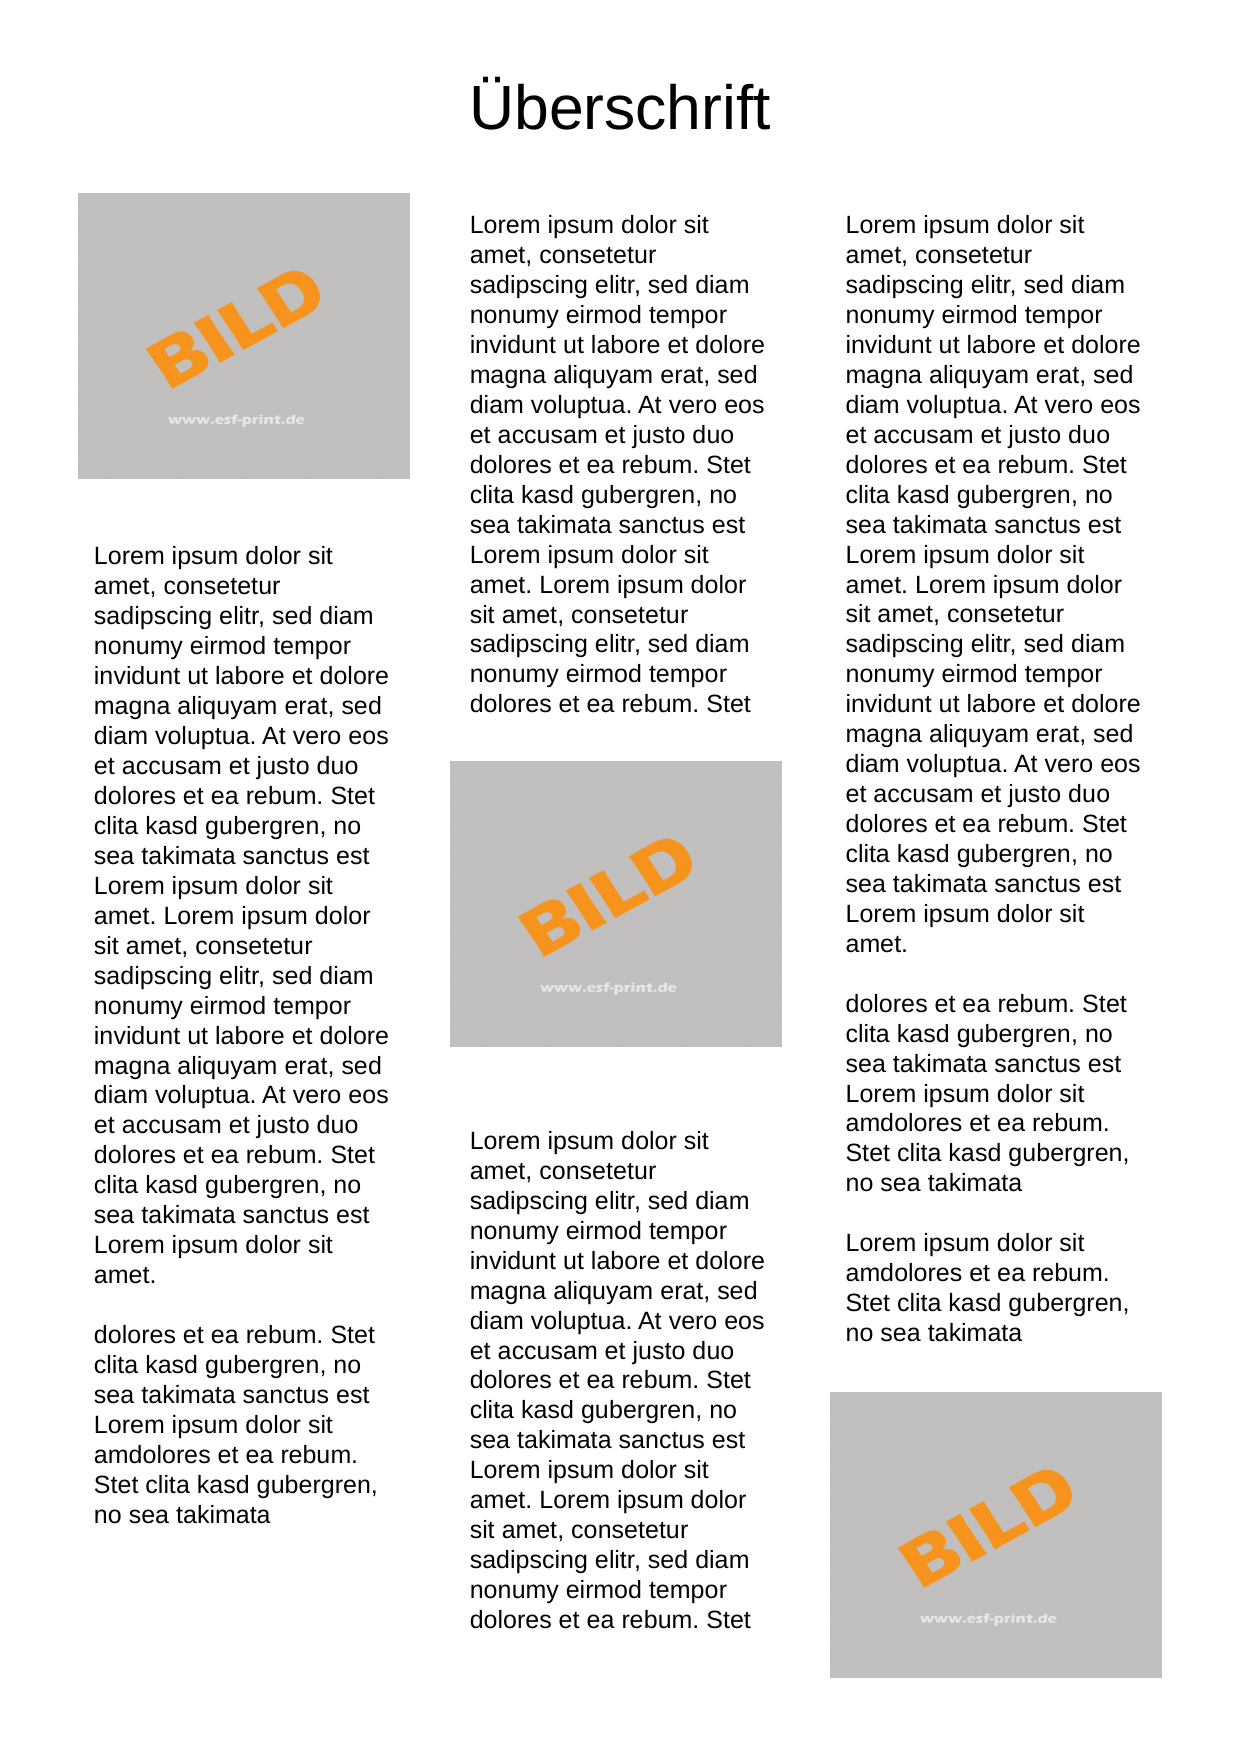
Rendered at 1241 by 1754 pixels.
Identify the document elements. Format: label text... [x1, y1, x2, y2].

text_box Lorem ipsum dolor sit amet, consetetur sadipscing elitr, sed diam nonumy eirmod tempor invidunt ut labore et dolore magna aliquyam erat, sed diam voluptua. At vero eos et accusam et justo duo dolores et ea rebum. Stet clita kasd gubergren, no sea takimata sanctus est Lorem ipsum dolor sit amet. Lorem ipsum dolor sit amet, consetetur sadipscing elitr, sed diam nonumy eirmod tempor invidunt ut labore et dolore magna aliquyam erat, sed diam voluptua. At vero eos et accusam et justo duo dolores et ea rebum. Stet clita kasd gubergren, no sea takimata sanctus est Lorem ipsum dolor sit amet. dolores et ea rebum. Stet clita kasd gubergren, no sea takimata sanctus est Lorem ipsum dolor sit amdolores et ea rebum. Stet clita kasd gubergren, no sea takimata Lorem ipsum dolor sit amdolores et ea rebum. Stet clita kasd gubergren, no sea takimata [830, 193, 1162, 1372]
picture [830, 1392, 1162, 1678]
text_box Lorem ipsum dolor sit amet, consetetur sadipscing elitr, sed diam nonumy eirmod tempor invidunt ut labore et dolore magna aliquyam erat, sed diam voluptua. At vero eos et accusam et justo duo dolores et ea rebum. Stet clita kasd gubergren, no sea takimata sanctus est Lorem ipsum dolor sit amet. Lorem ipsum dolor sit amet, consetetur sadipscing elitr, sed diam nonumy eirmod tempor dolores et ea rebum. Stet [454, 193, 786, 762]
picture [450, 761, 782, 1047]
picture [78, 193, 410, 479]
text_box Überschrift [299, 31, 941, 177]
text_box Lorem ipsum dolor sit amet, consetetur sadipscing elitr, sed diam nonumy eirmod tempor invidunt ut labore et dolore magna aliquyam erat, sed diam voluptua. At vero eos et accusam et justo duo dolores et ea rebum. Stet clita kasd gubergren, no sea takimata sanctus est Lorem ipsum dolor sit amet. Lorem ipsum dolor sit amet, consetetur sadipscing elitr, sed diam nonumy eirmod tempor dolores et ea rebum. Stet [454, 1109, 786, 1678]
text_box Lorem ipsum dolor sit amet, consetetur sadipscing elitr, sed diam nonumy eirmod tempor invidunt ut labore et dolore magna aliquyam erat, sed diam voluptua. At vero eos et accusam et justo duo dolores et ea rebum. Stet clita kasd gubergren, no sea takimata sanctus est Lorem ipsum dolor sit amet. Lorem ipsum dolor sit amet, consetetur sadipscing elitr, sed diam nonumy eirmod tempor invidunt ut labore et dolore magna aliquyam erat, sed diam voluptua. At vero eos et accusam et justo duo dolores et ea rebum. Stet clita kasd gubergren, no sea takimata sanctus est Lorem ipsum dolor sit amet. dolores et ea rebum. Stet clita kasd gubergren, no sea takimata sanctus est Lorem ipsum dolor sit amdolores et ea rebum. Stet clita kasd gubergren, no sea takimata [78, 525, 410, 1678]
